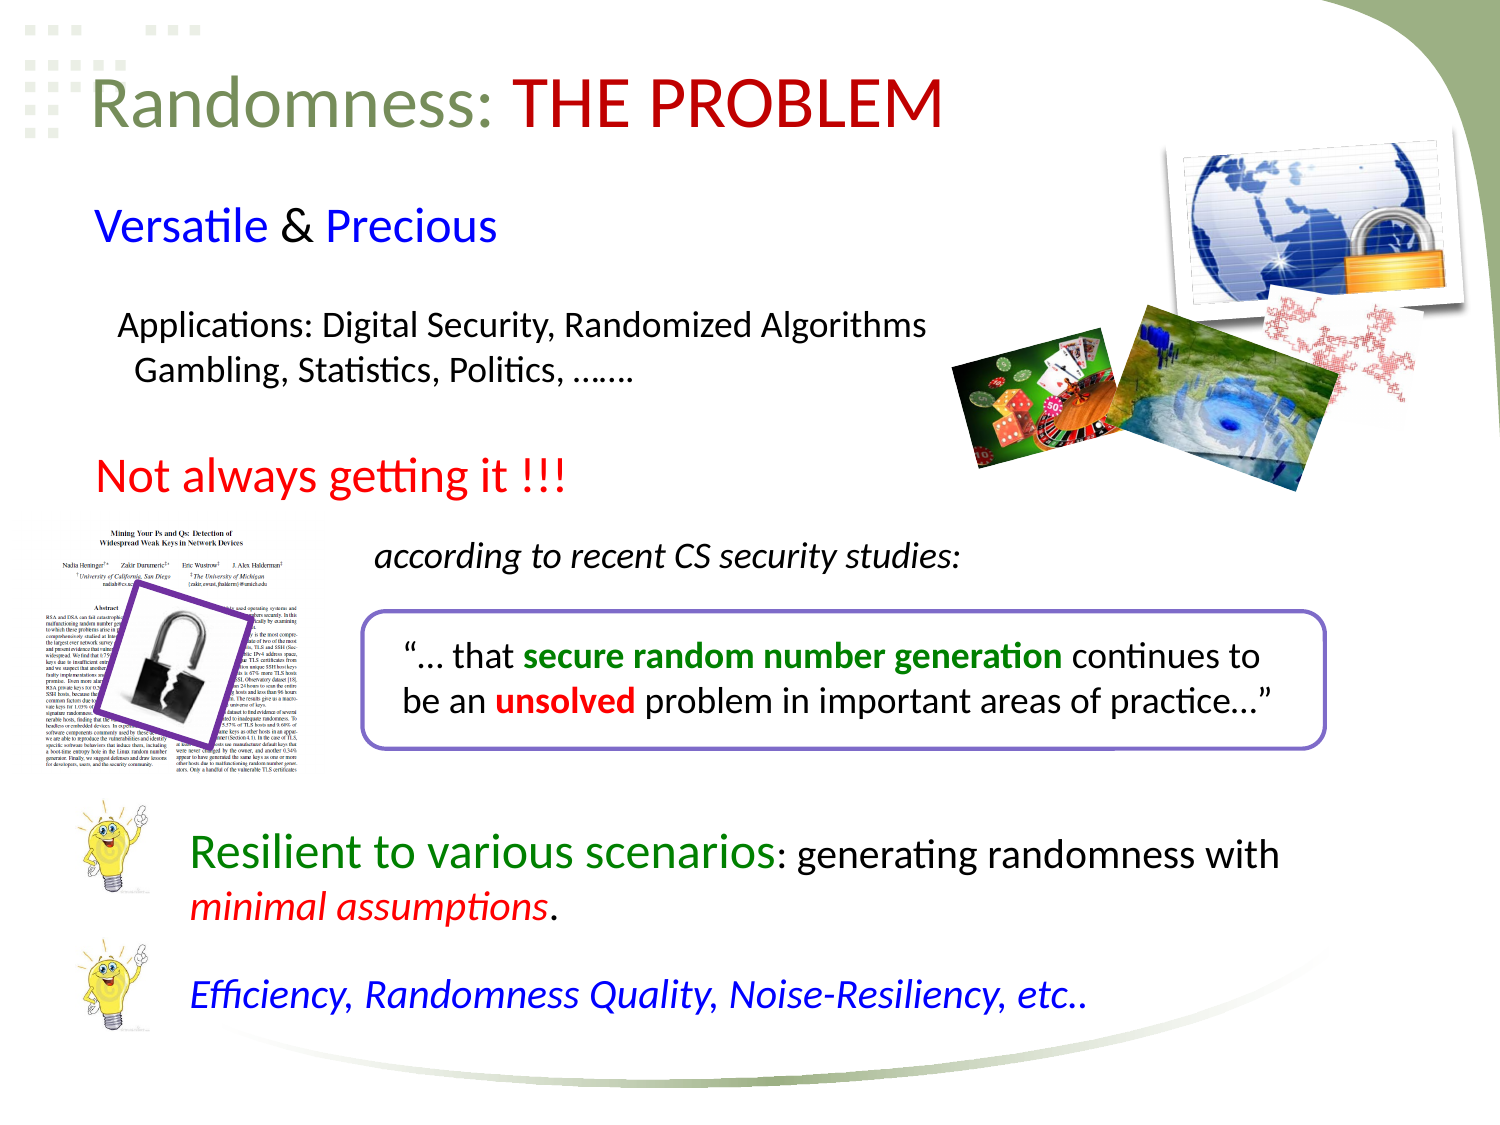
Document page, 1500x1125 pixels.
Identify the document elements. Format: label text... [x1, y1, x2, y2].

picture [1442, 237, 1446, 287]
picture [978, 462, 1001, 468]
title Randomness: THE PROBLEM [75, 45, 1425, 150]
text_box Not always getting it !!! [80, 435, 584, 511]
text_box Resilient to various scenarios: generating randomness with minimal assumptions. [174, 811, 1375, 937]
picture [74, 937, 151, 1033]
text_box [962, 148, 1442, 462]
text_box Versatile & Precious [79, 185, 513, 261]
text_box Applications: Digital Security, Randomized Algorithms Gambling, Statistics, Politics, ……. [102, 292, 943, 398]
text_box Efficiency, Randomness Quality, Noise-Resiliency, etc.. [174, 959, 1375, 1025]
picture [1216, 462, 1306, 491]
picture [74, 798, 151, 894]
text_box “… that secure random number generation continues to be an unsolved problem in important areas of practice…” [387, 623, 1297, 729]
text_box according to recent CS security studies: [359, 523, 977, 584]
text_box [360, 609, 1327, 751]
picture [1338, 141, 1436, 148]
picture [952, 365, 962, 403]
picture [12, 511, 326, 775]
